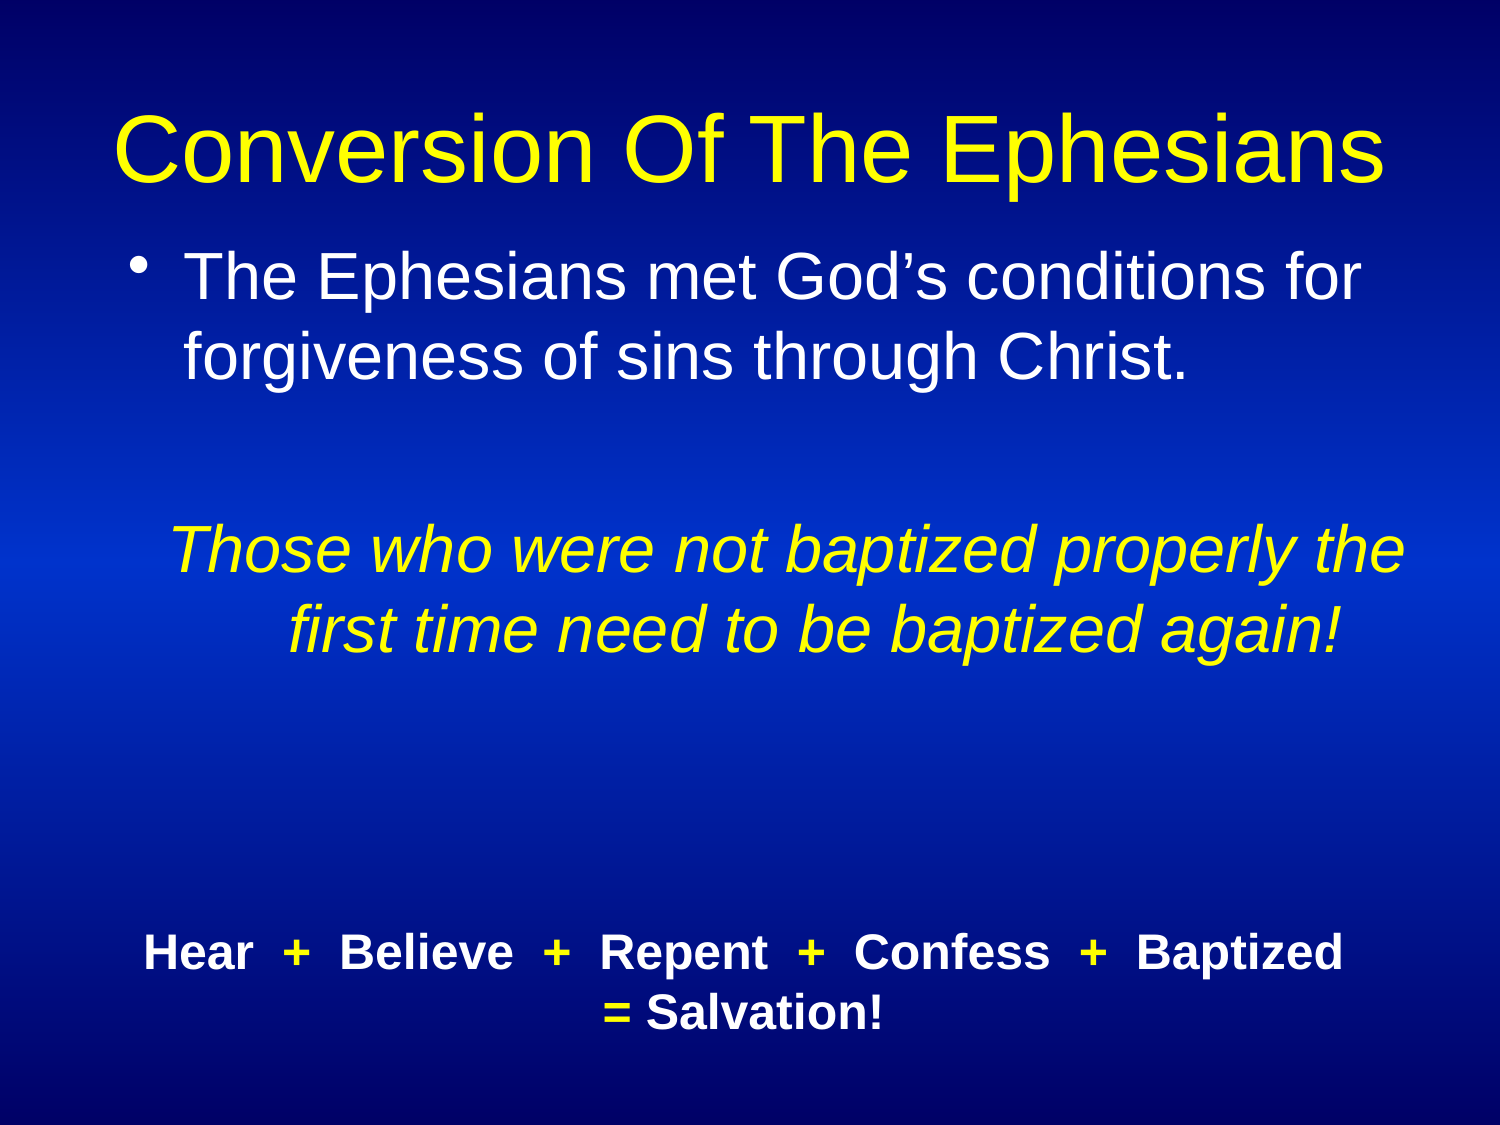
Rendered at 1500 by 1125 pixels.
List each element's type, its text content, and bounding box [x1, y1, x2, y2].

list The Ephesians met God’s conditions for forgiveness of sins through Christ. Those who were not baptized properly the first time need to be baptized again! [112, 224, 1463, 850]
text_box Hear + Believe + Repent + Confess + Baptized = Salvation! [125, 912, 1363, 1048]
title Conversion Of The Ephesians [37, 50, 1463, 238]
